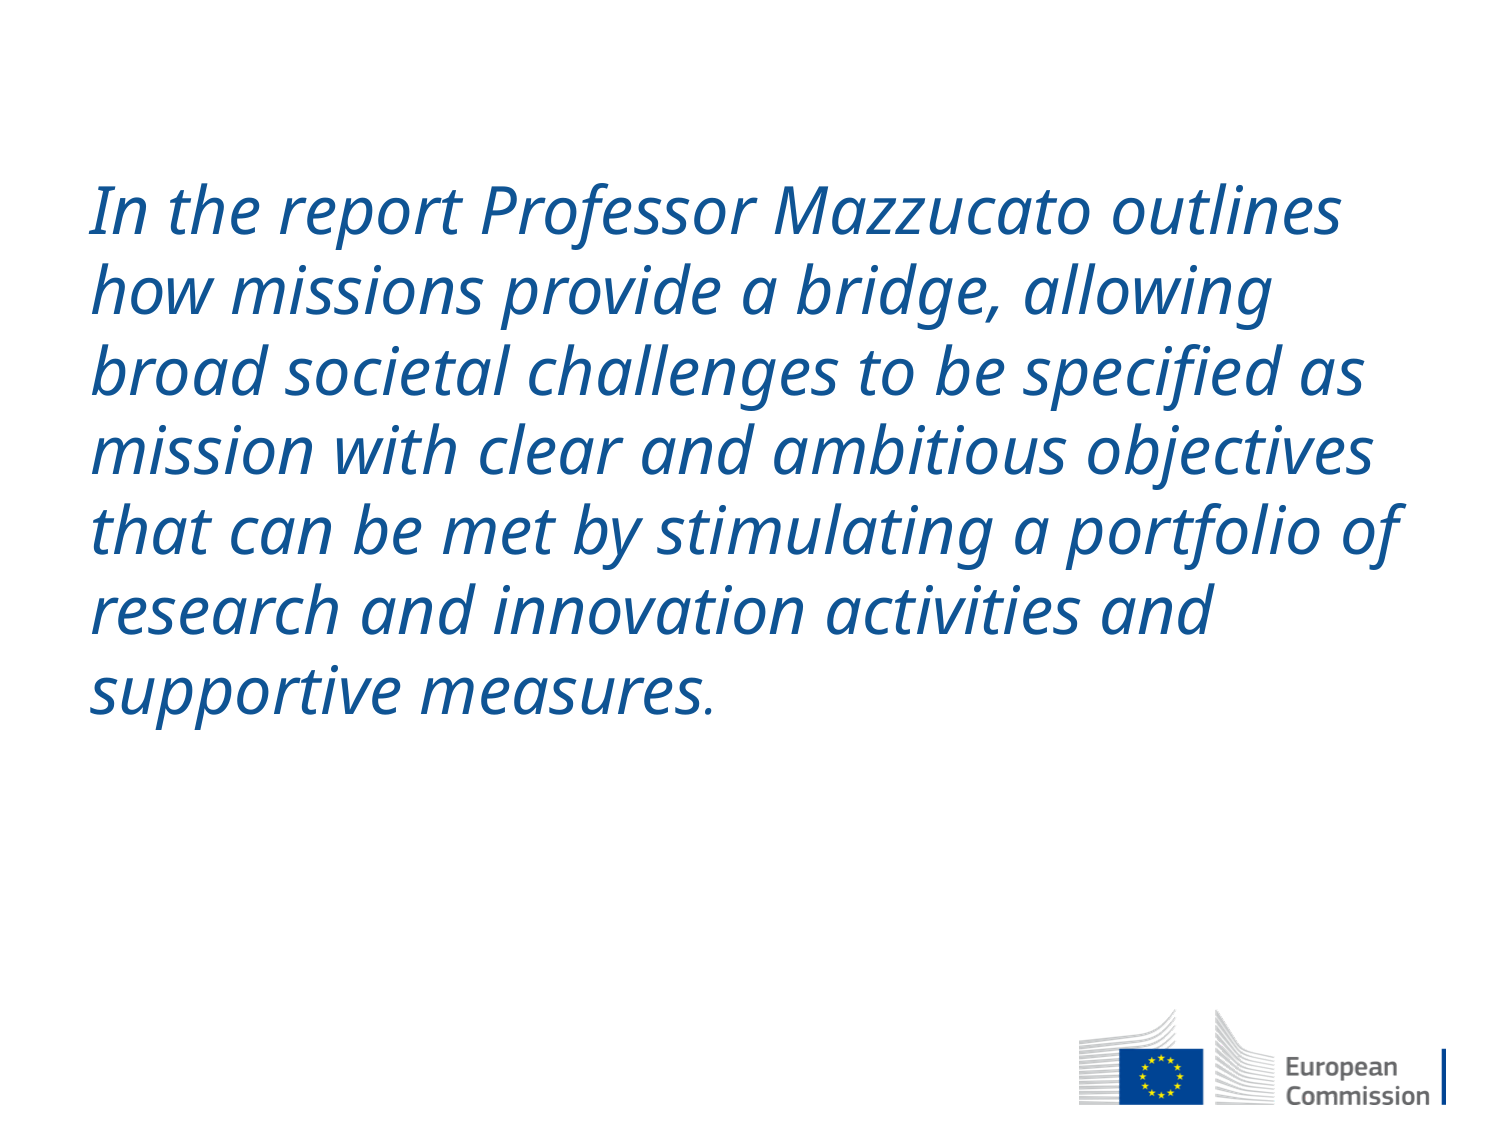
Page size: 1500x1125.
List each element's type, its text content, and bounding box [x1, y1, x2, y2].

picture [1078, 1008, 1447, 1106]
list In the report Professor Mazzucato outlines how missions provide a bridge, allowing broad societal challenges to be specified as mission with clear and ambitious objectives that can be met by stimulating a portfolio of research and innovation activities and supportive measures. [74, 160, 1426, 970]
